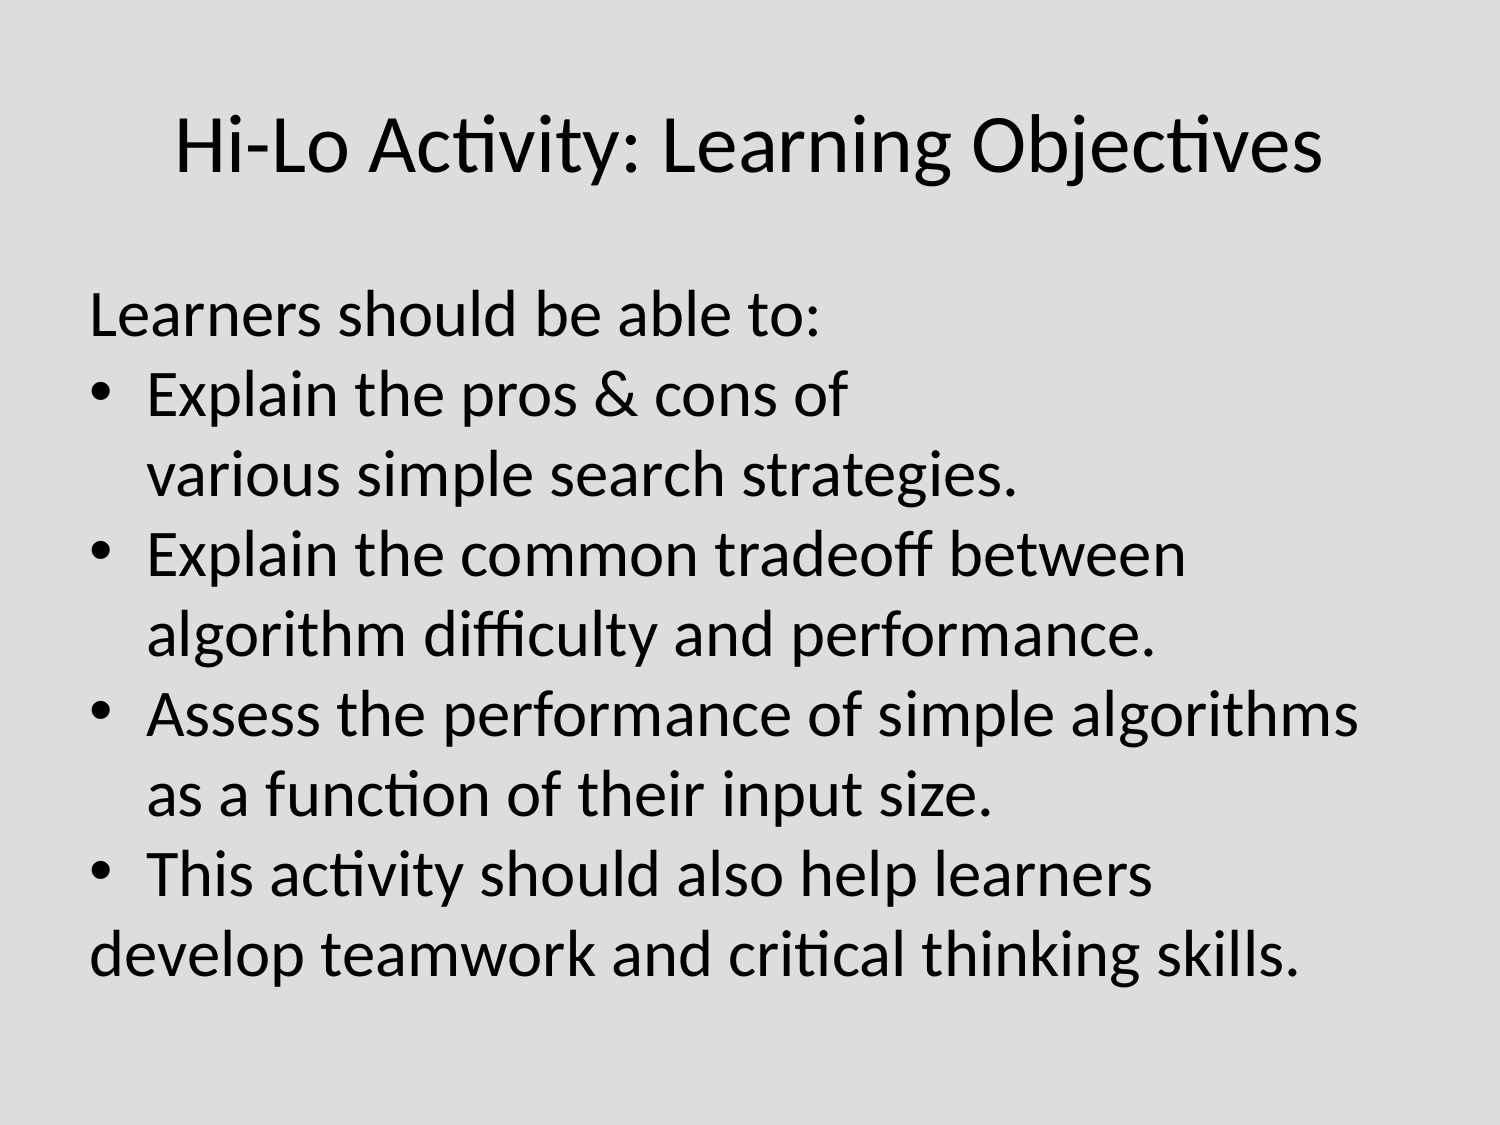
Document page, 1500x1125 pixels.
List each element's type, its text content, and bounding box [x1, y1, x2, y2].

text_box Learners should be able to: Explain the pros & cons of various simple search strategies. Explain the common tradeoff between algorithm difficulty and performance. Assess the performance of simple algorithms as a function of their input size. This activity should also help learners develop teamwork and critical thinking skills. [75, 262, 1425, 1005]
text_box Hi-Lo Activity: Learning Objectives [75, 45, 1425, 233]
